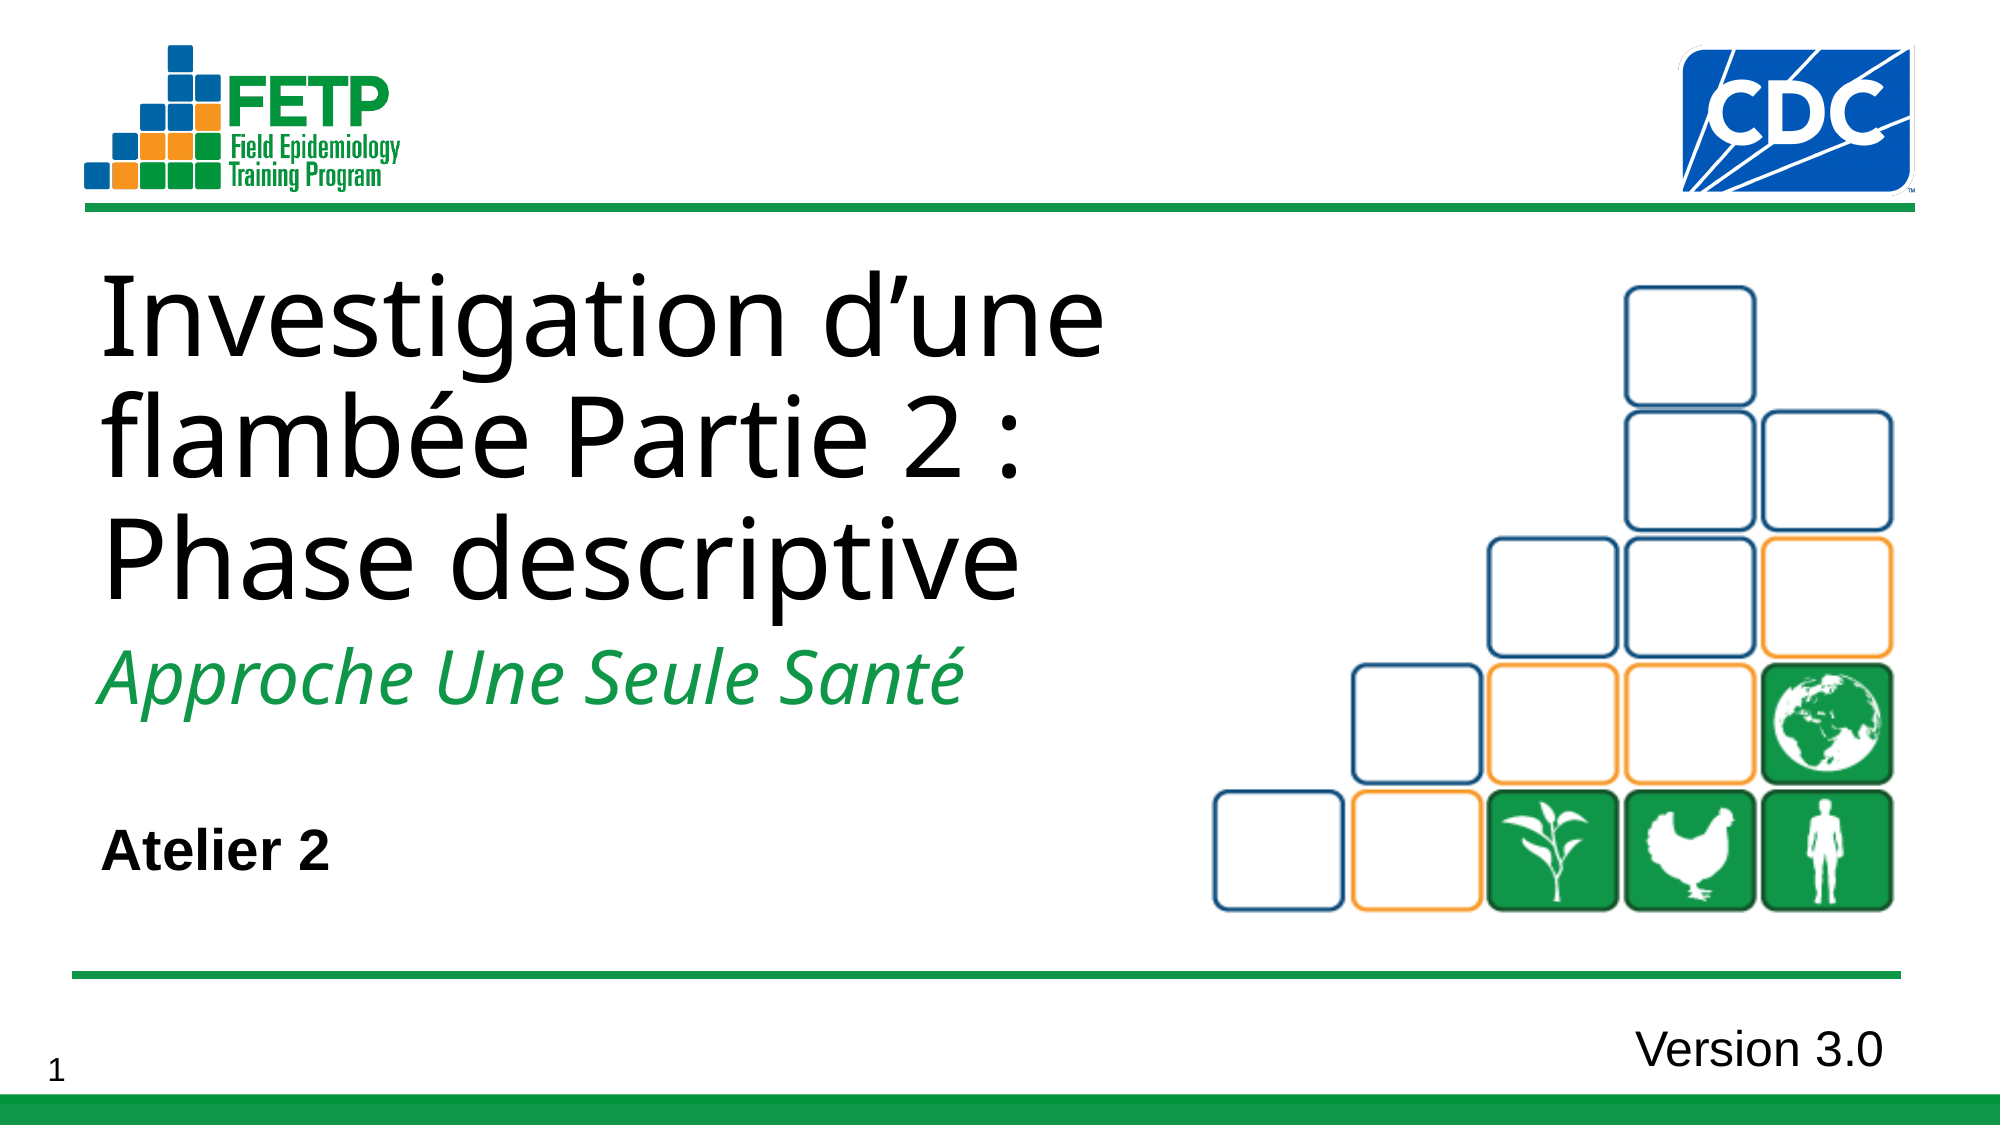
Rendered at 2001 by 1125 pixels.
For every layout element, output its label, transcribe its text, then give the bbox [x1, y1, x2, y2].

picture [1186, 254, 1915, 928]
list Atelier 2 [85, 812, 574, 898]
list Investigation d’une flambée Partie 2 : Phase descriptive [85, 251, 1334, 513]
picture [84, 45, 400, 192]
picture [1678, 45, 1915, 196]
